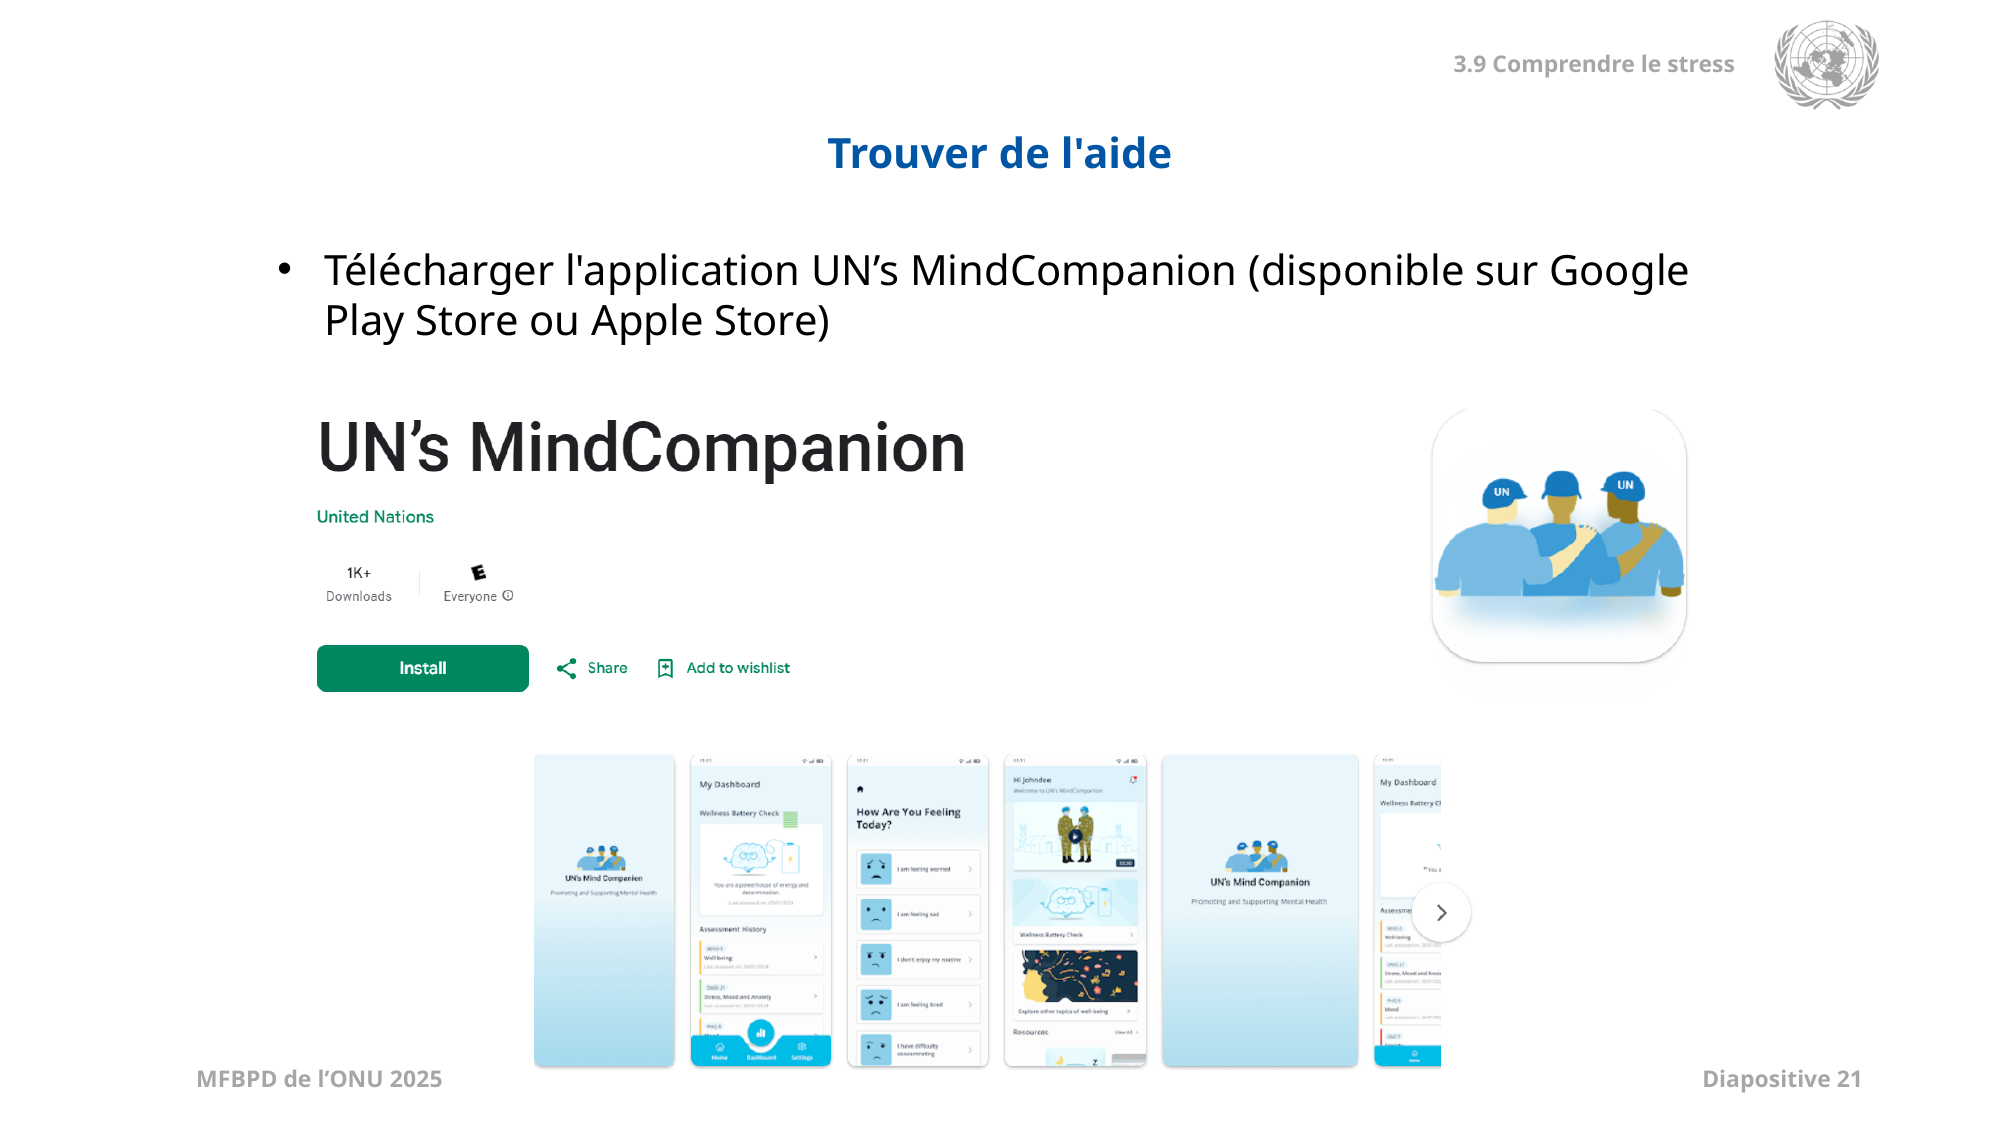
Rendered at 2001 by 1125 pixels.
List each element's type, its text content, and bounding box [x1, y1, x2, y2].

picture [305, 409, 1694, 698]
text_box Télécharger l'application UN’s MindCompanion (disponible sur Google Play Store ou Apple Store) [262, 235, 1739, 426]
picture [512, 744, 1488, 1077]
text_box Trouver de l'aide [204, 119, 1796, 185]
